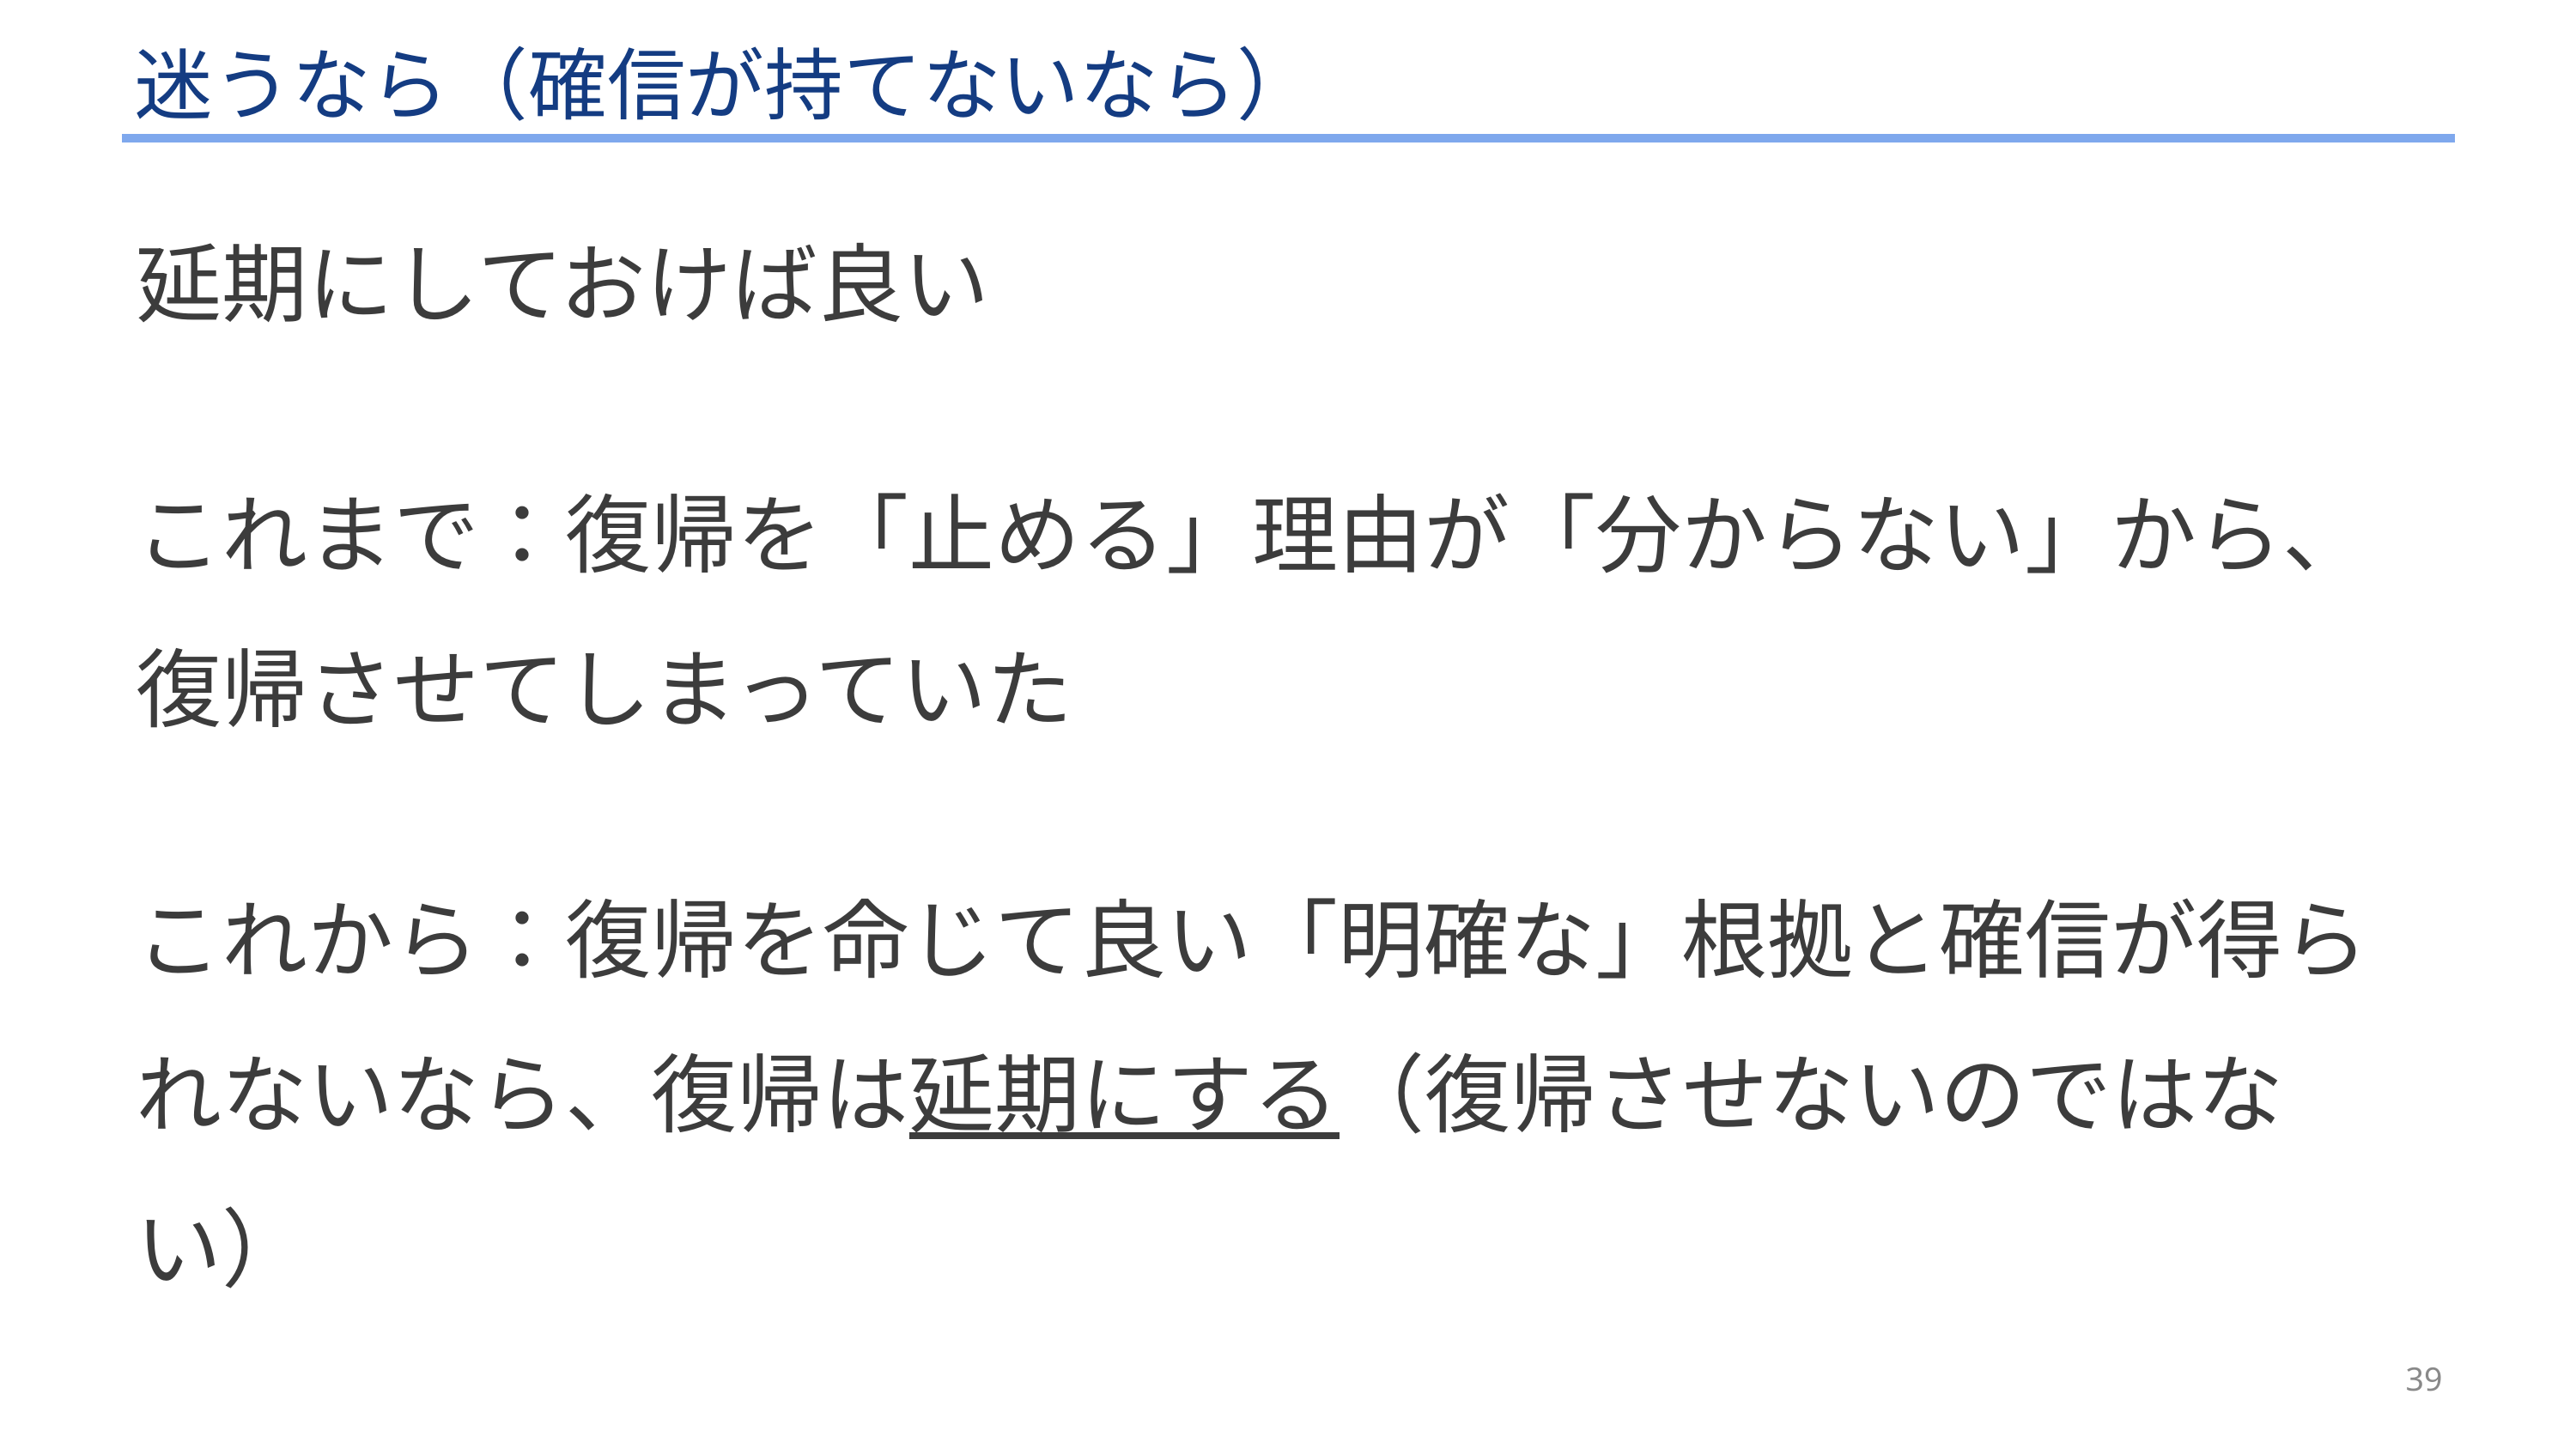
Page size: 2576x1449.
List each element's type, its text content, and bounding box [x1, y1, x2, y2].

title 迷うなら（確信が持てないなら） [121, 39, 2454, 139]
slide_number 39 [2337, 1342, 2456, 1420]
list 延期にしておけば良い これまで：復帰を「止める」理由が「分からない」から、復帰させてしまっていた これから：復帰を命じて良い「明確な」根拠と確信が得られないなら、復帰は延期にする（復帰させないのではない） [123, 171, 2456, 1317]
